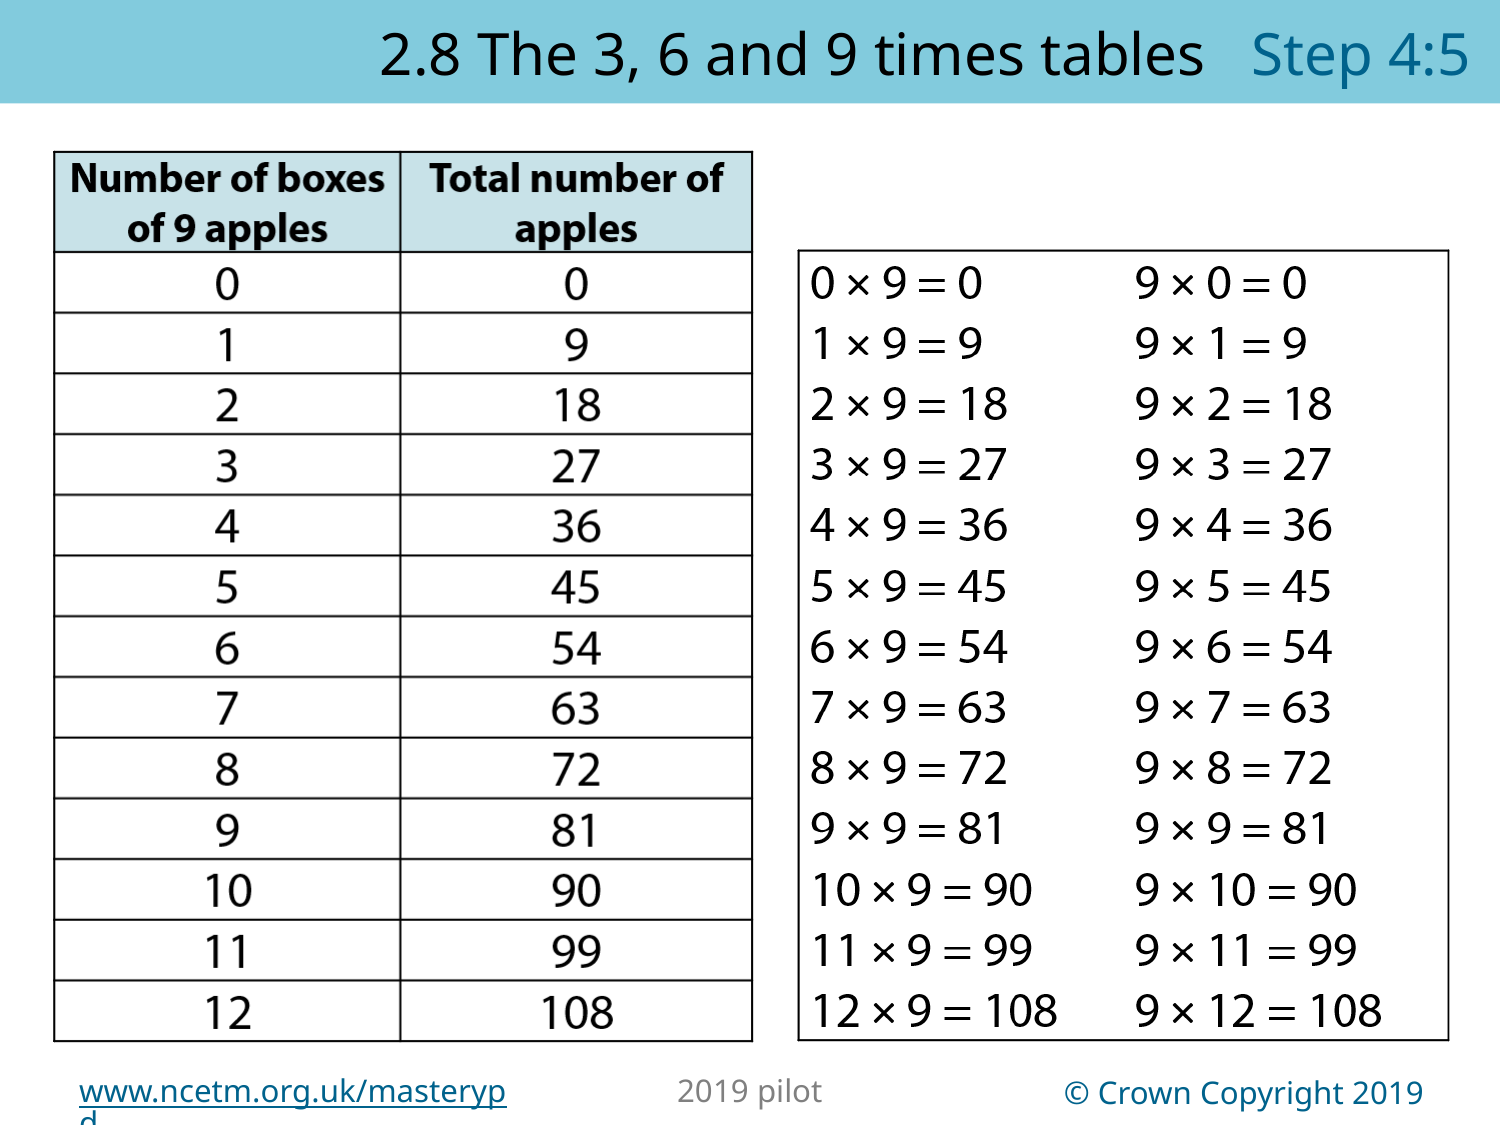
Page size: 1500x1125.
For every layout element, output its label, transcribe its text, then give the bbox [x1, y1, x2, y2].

picture [796, 235, 1450, 1069]
picture [52, 138, 755, 1071]
list 2.8 The 3, 6 and 9 times tables Step 4:5 [0, 0, 1500, 104]
